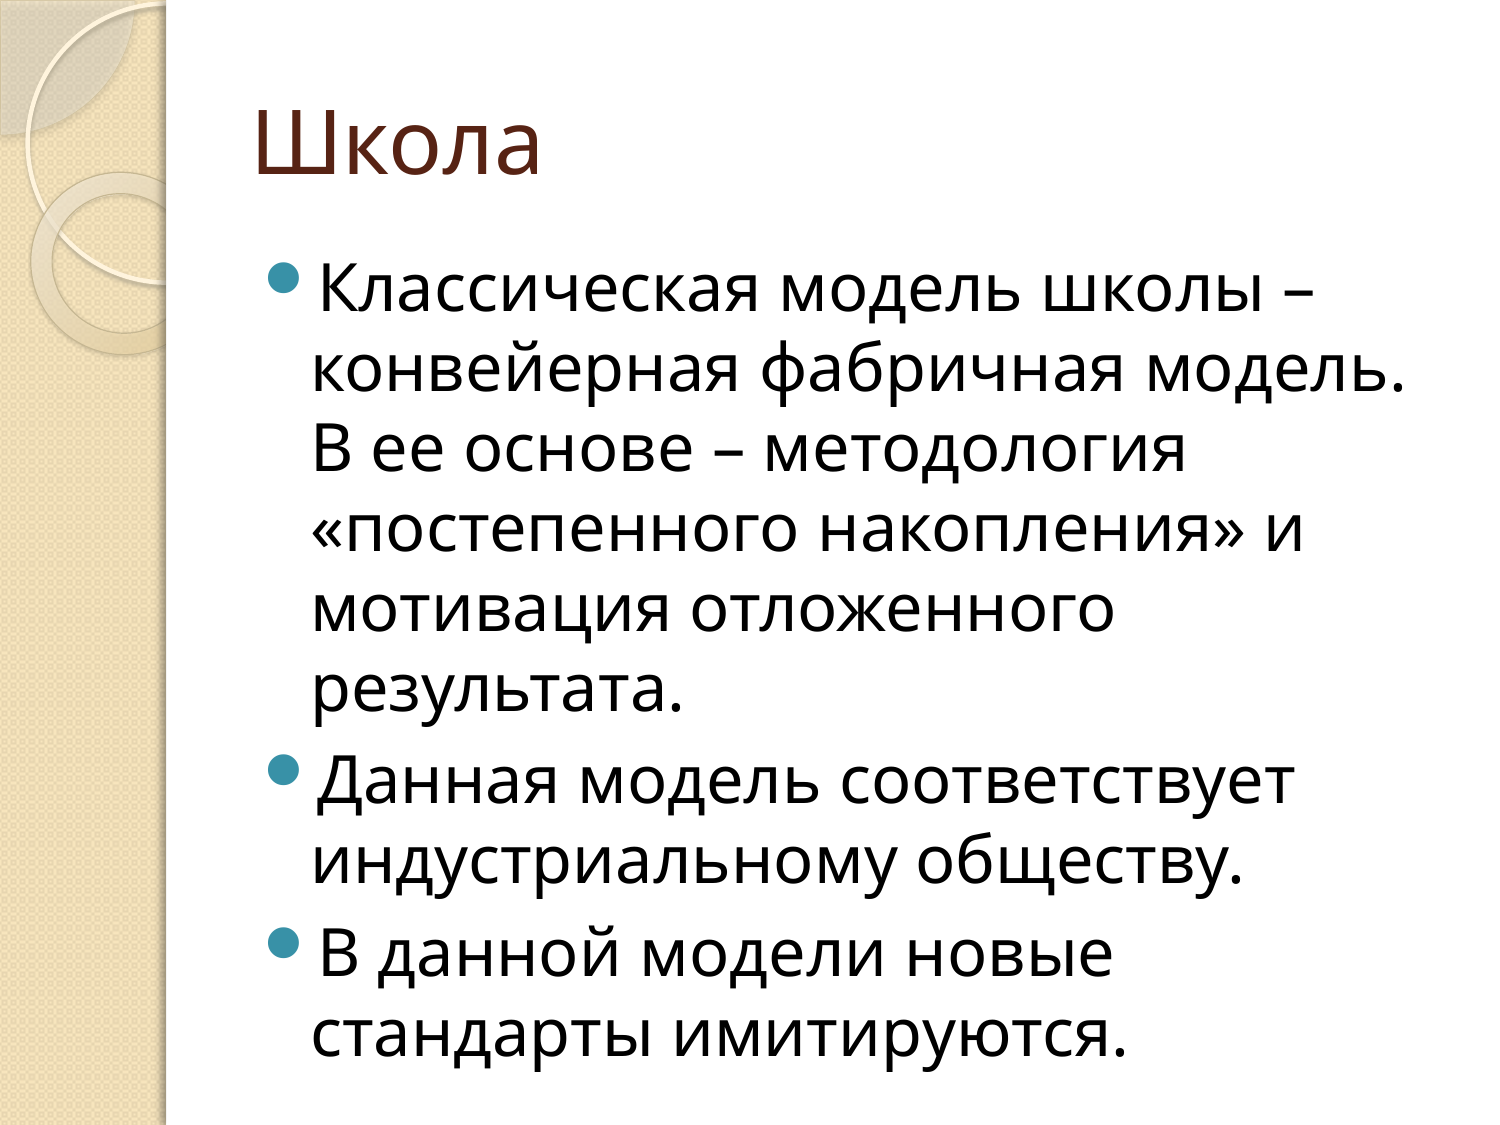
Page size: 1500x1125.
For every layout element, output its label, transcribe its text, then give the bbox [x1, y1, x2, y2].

list Классическая модель школы – конвейерная фабричная модель. В ее основе – методология «постепенного накопления» и мотивация отложенного результата. Данная модель соответствует индустриальному обществу. В данной модели новые стандарты имитируются. [235, 237, 1466, 1025]
title Школа [235, 45, 1466, 233]
